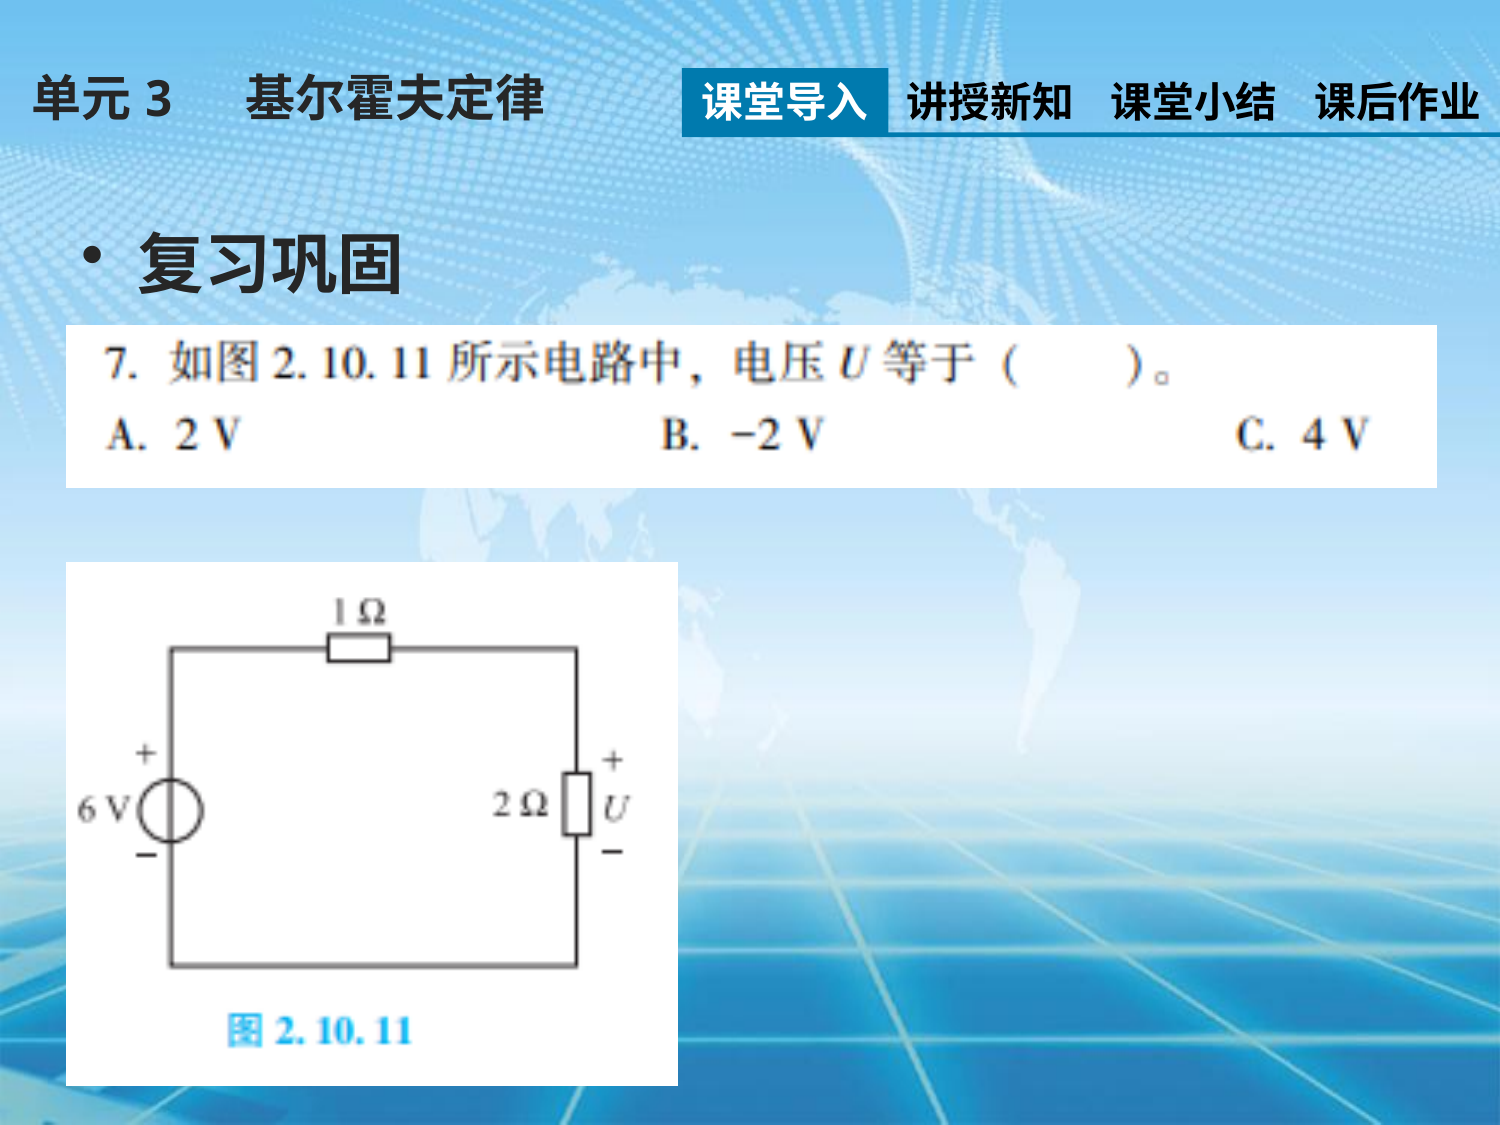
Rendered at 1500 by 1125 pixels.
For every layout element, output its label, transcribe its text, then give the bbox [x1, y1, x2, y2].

text_box 复习巩固 [66, 214, 1417, 321]
picture [0, 0, 1500, 1125]
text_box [16, 59, 1500, 135]
